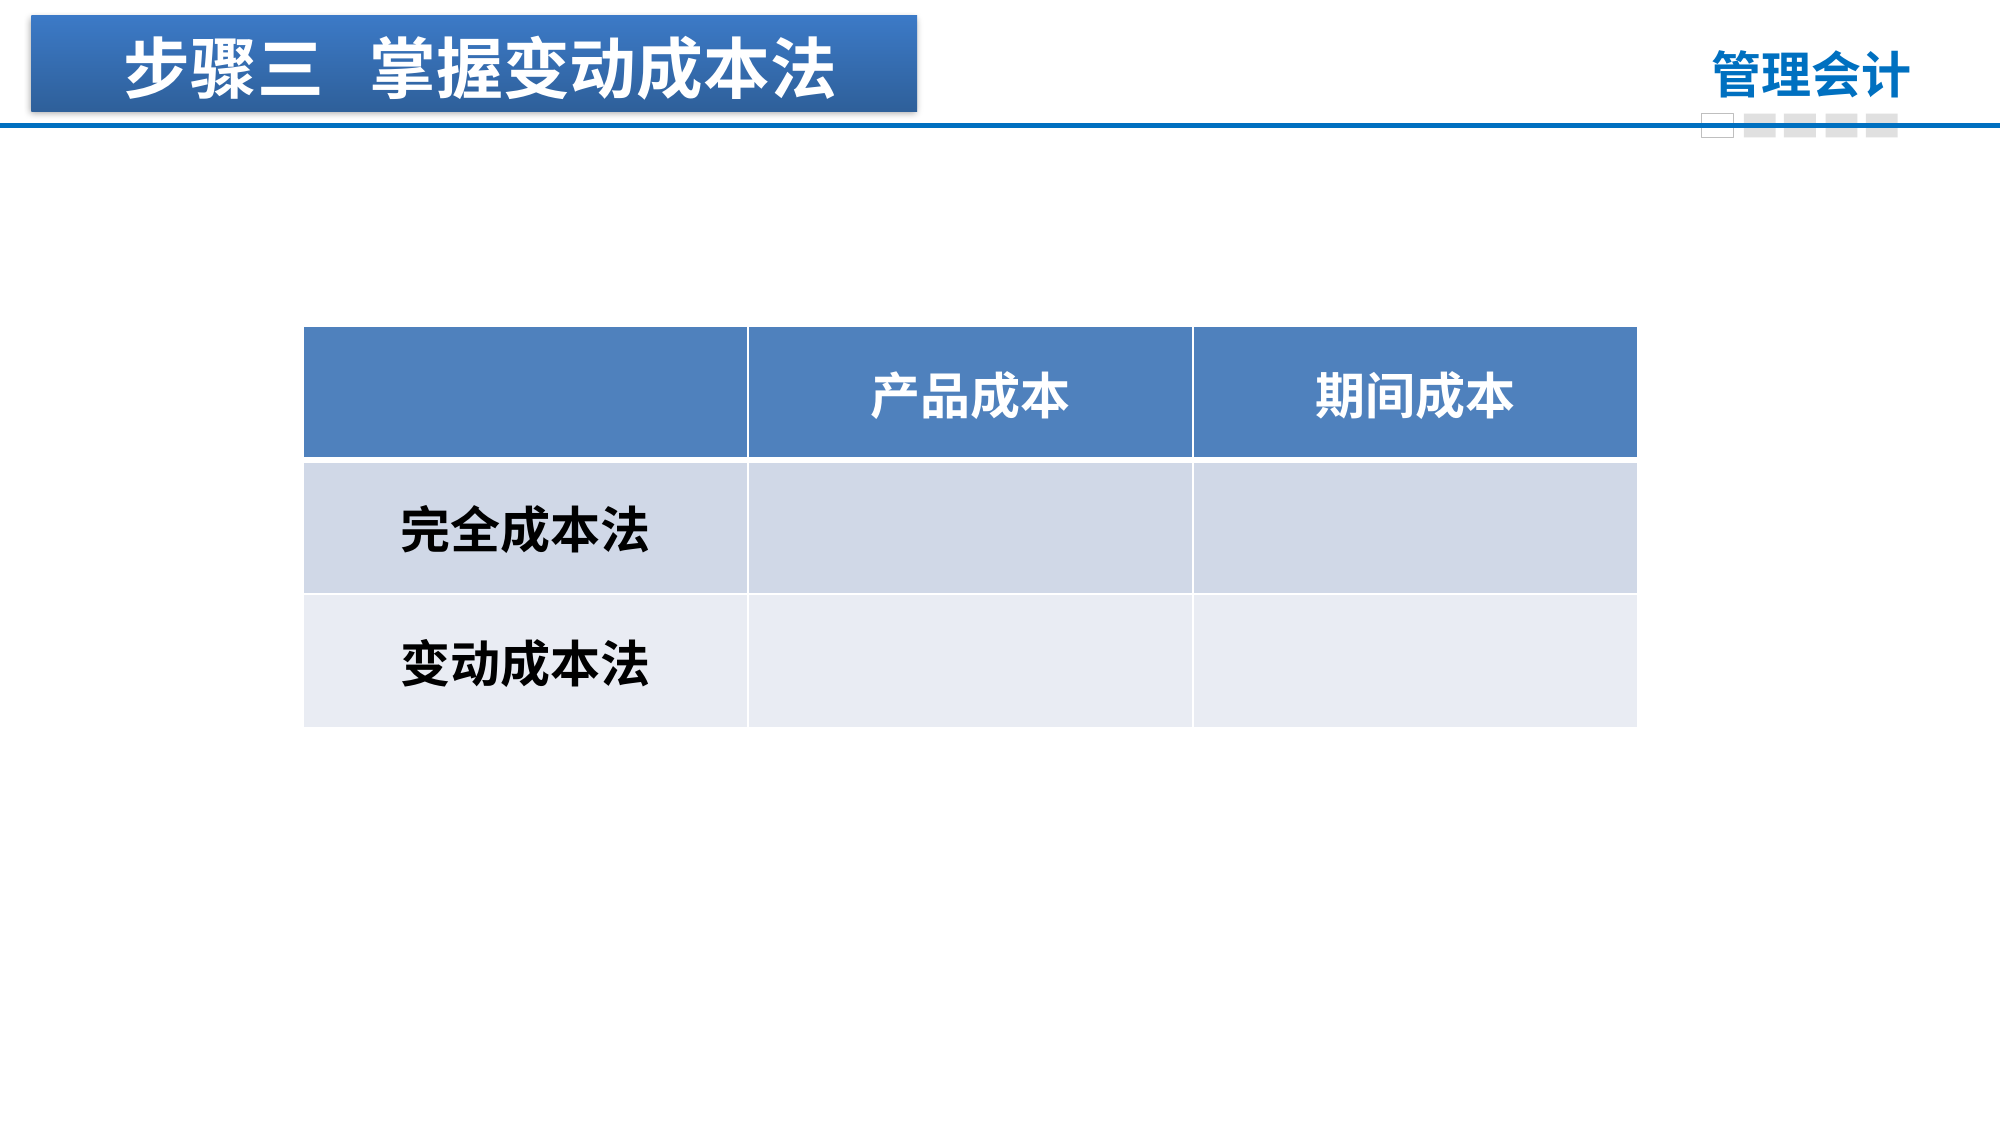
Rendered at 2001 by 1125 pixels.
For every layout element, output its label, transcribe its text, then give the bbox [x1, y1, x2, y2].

table_cell [749, 463, 1192, 593]
table_header 期间成本 [1194, 327, 1637, 457]
table_cell 完全成本法 [304, 463, 747, 593]
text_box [31, 14, 918, 197]
table_header 产品成本 [749, 327, 1192, 457]
table_cell [749, 595, 1192, 727]
table_cell 变动成本法 [304, 595, 747, 727]
table_cell [1194, 463, 1637, 593]
table_header [304, 327, 747, 457]
table_cell [1194, 595, 1637, 727]
